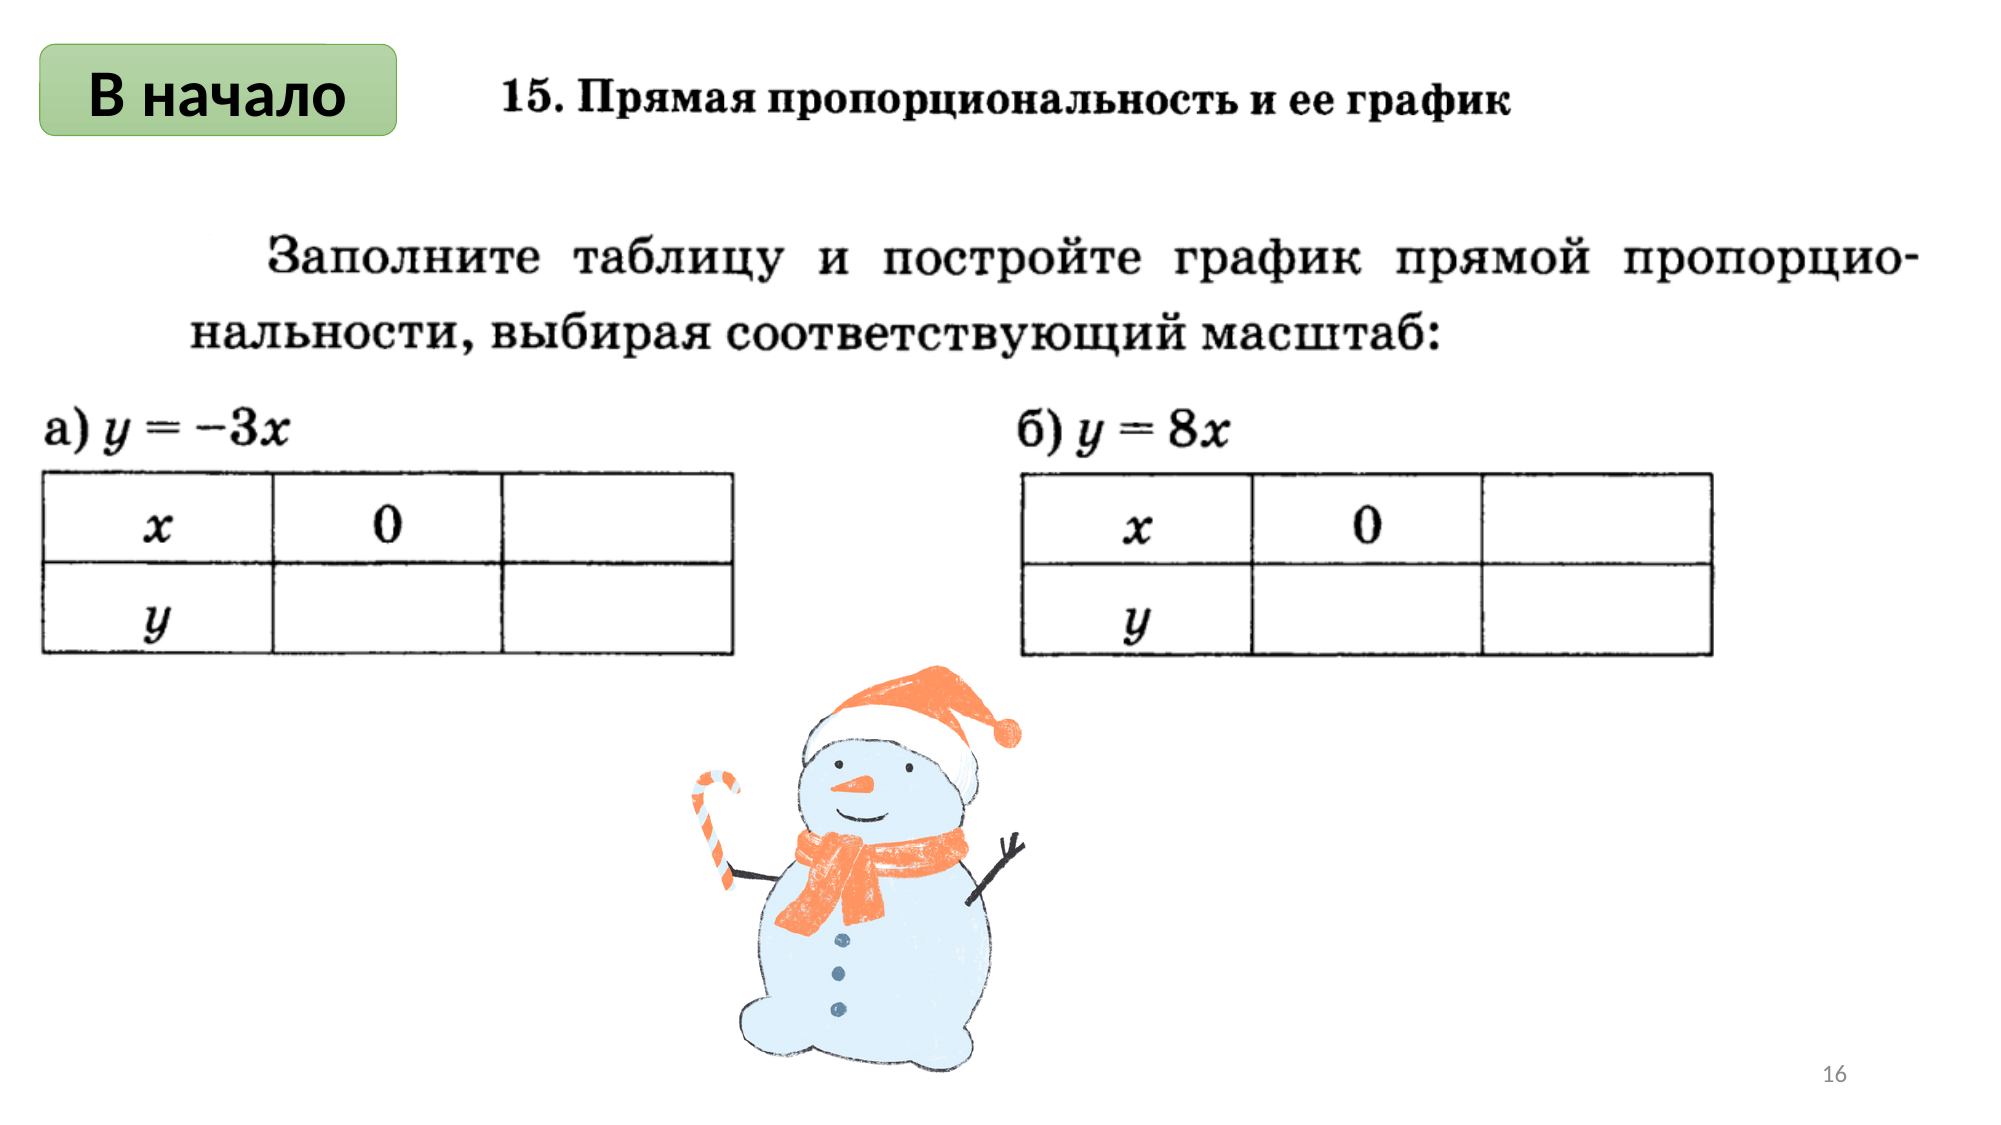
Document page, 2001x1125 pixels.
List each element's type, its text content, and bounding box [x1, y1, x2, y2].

slide_number 16 [1412, 1042, 1863, 1103]
picture [21, 191, 1965, 1073]
picture [458, 61, 1542, 143]
text_box В начало [39, 43, 397, 137]
